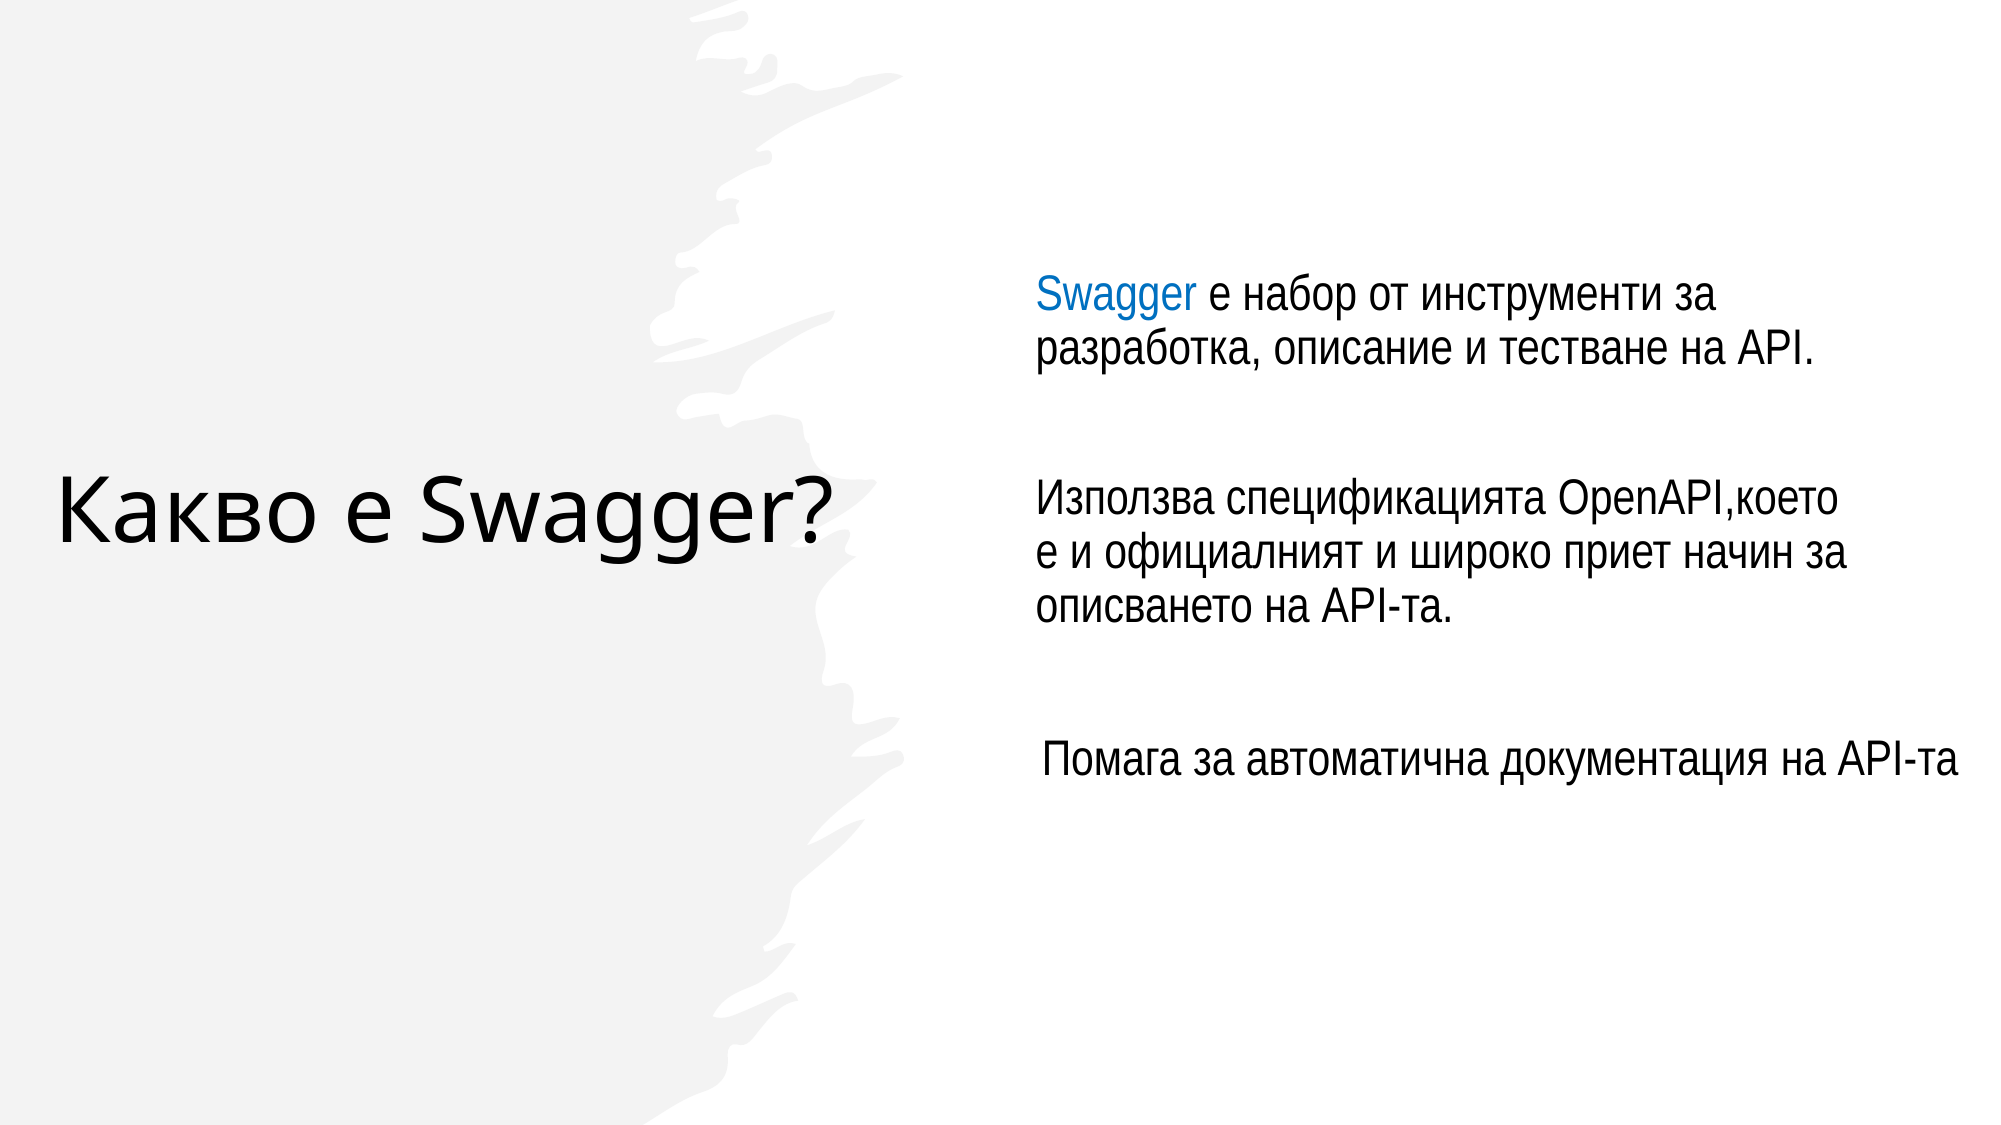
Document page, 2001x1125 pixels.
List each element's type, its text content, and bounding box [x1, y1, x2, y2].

title Какво е Swagger? [40, 116, 866, 1008]
list Swagger е набор от инструменти за разработка, описание и тестване на API. Използва спецификацията OpenAPI,което е и официалният и широко приет начин за описването на API-та. [1020, 116, 1884, 1008]
text_box [645, 0, 2000, 1125]
text_box [0, 0, 904, 1125]
text_box Помага за автоматична документация на API-та [1027, 718, 1974, 853]
